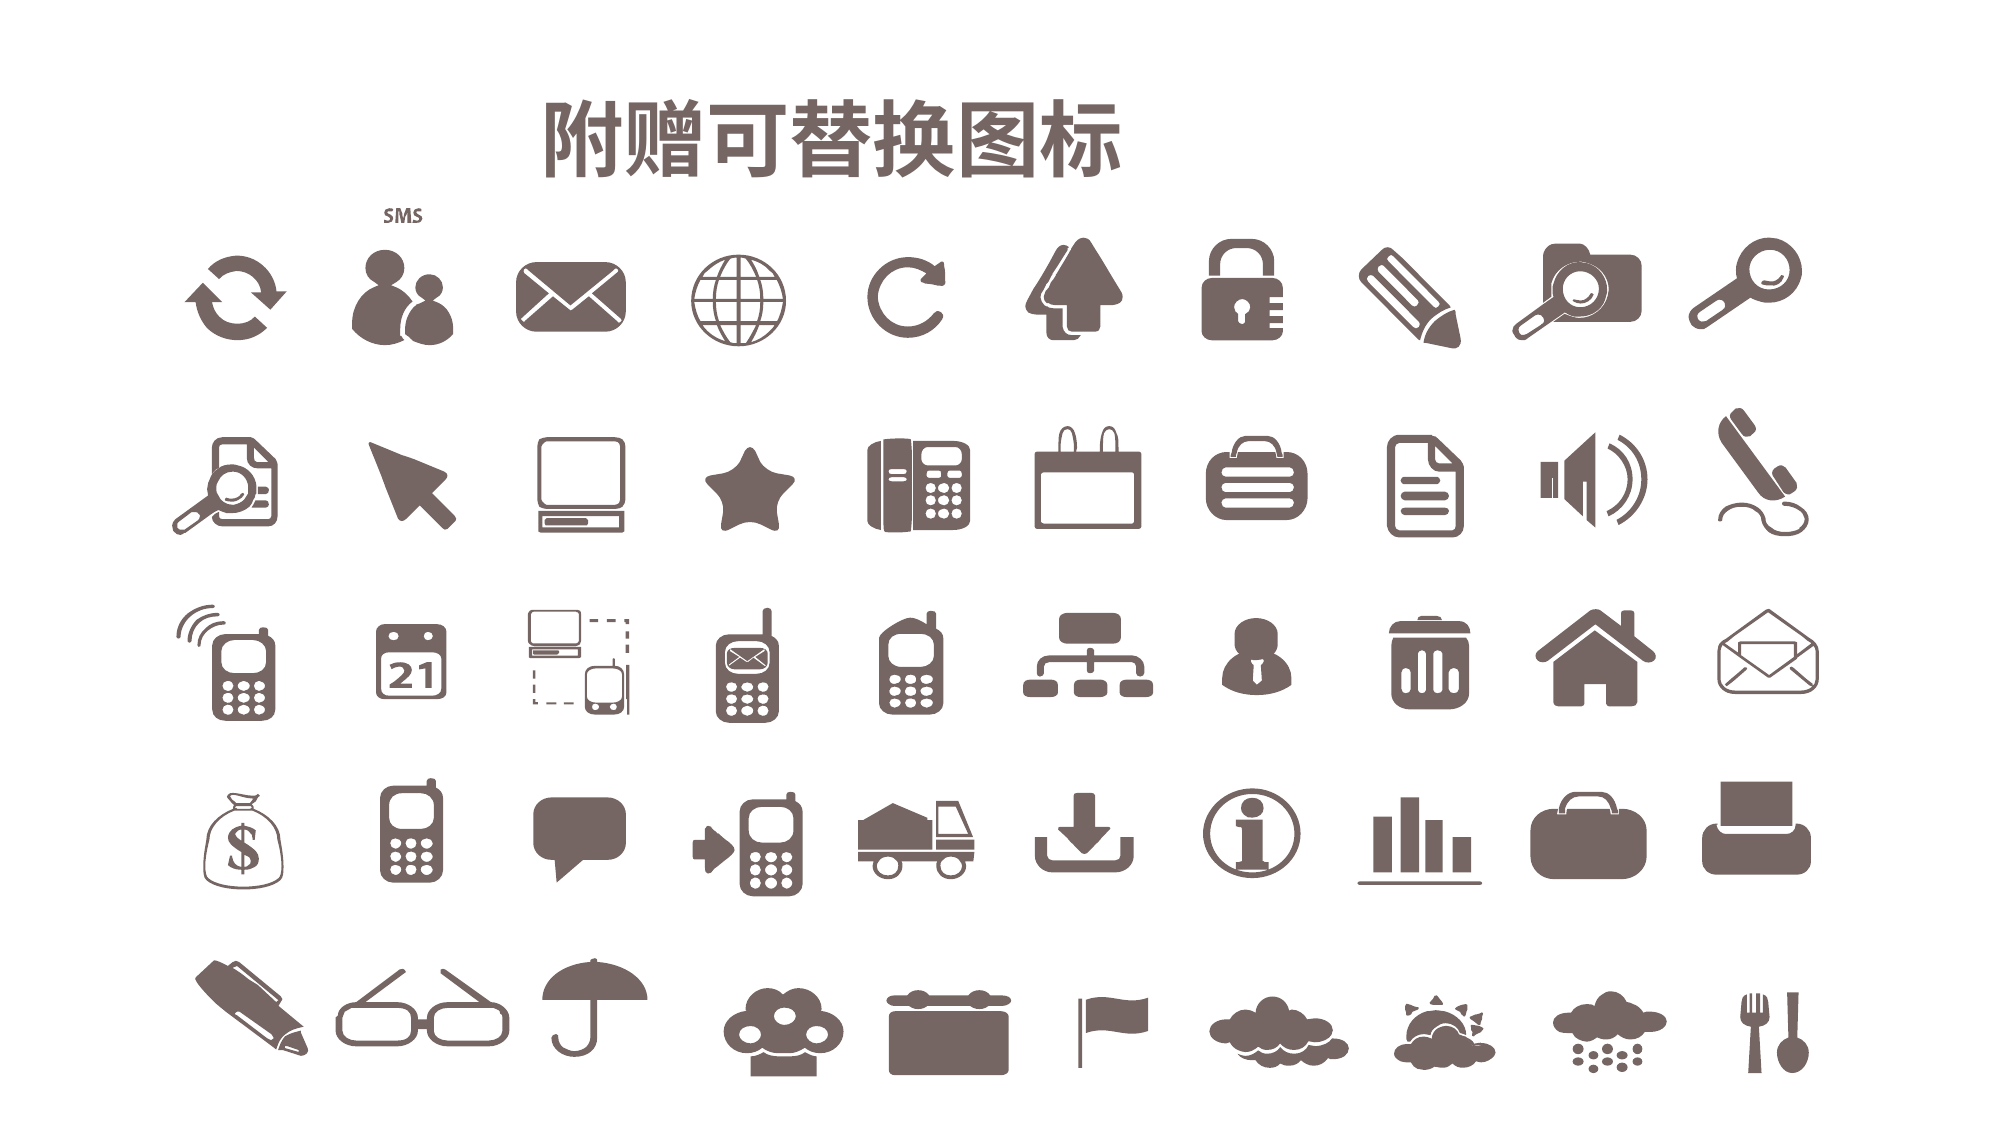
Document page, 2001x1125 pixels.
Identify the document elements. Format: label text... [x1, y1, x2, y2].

text_box 附赠可替换图标 [525, 79, 1472, 195]
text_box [1388, 615, 1471, 710]
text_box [1209, 996, 1349, 1068]
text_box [1512, 243, 1642, 341]
text_box [1717, 608, 1819, 695]
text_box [1702, 781, 1811, 875]
text_box [368, 442, 457, 530]
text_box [1552, 991, 1667, 1074]
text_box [1740, 992, 1809, 1074]
text_box [705, 447, 795, 531]
text_box [691, 254, 787, 347]
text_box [723, 988, 844, 1077]
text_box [1025, 237, 1123, 341]
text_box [1358, 246, 1462, 351]
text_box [1688, 237, 1802, 330]
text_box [858, 800, 975, 880]
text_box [352, 208, 454, 346]
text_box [172, 437, 278, 535]
text_box [879, 610, 944, 715]
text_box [1357, 797, 1483, 885]
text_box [1530, 791, 1647, 880]
text_box [1034, 426, 1142, 529]
text_box [538, 510, 625, 533]
text_box [533, 797, 626, 883]
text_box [1078, 991, 1149, 1068]
text_box [537, 437, 626, 509]
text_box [692, 791, 803, 897]
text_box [1034, 792, 1134, 873]
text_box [715, 607, 779, 723]
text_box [867, 438, 971, 533]
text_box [1386, 434, 1464, 538]
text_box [1023, 612, 1154, 698]
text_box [1715, 407, 1809, 537]
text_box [191, 960, 310, 1056]
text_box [1205, 435, 1308, 521]
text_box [1222, 617, 1292, 695]
text_box [335, 968, 510, 1047]
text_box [886, 990, 1012, 1076]
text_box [1201, 238, 1283, 341]
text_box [1534, 608, 1658, 707]
text_box [1203, 788, 1301, 879]
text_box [184, 254, 287, 341]
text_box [375, 624, 447, 700]
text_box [176, 604, 276, 721]
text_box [1540, 432, 1648, 528]
text_box [516, 262, 626, 332]
text_box [542, 958, 648, 1057]
text_box [203, 792, 284, 890]
text_box [867, 257, 946, 338]
text_box [380, 778, 444, 883]
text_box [1394, 994, 1496, 1070]
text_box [527, 609, 630, 715]
